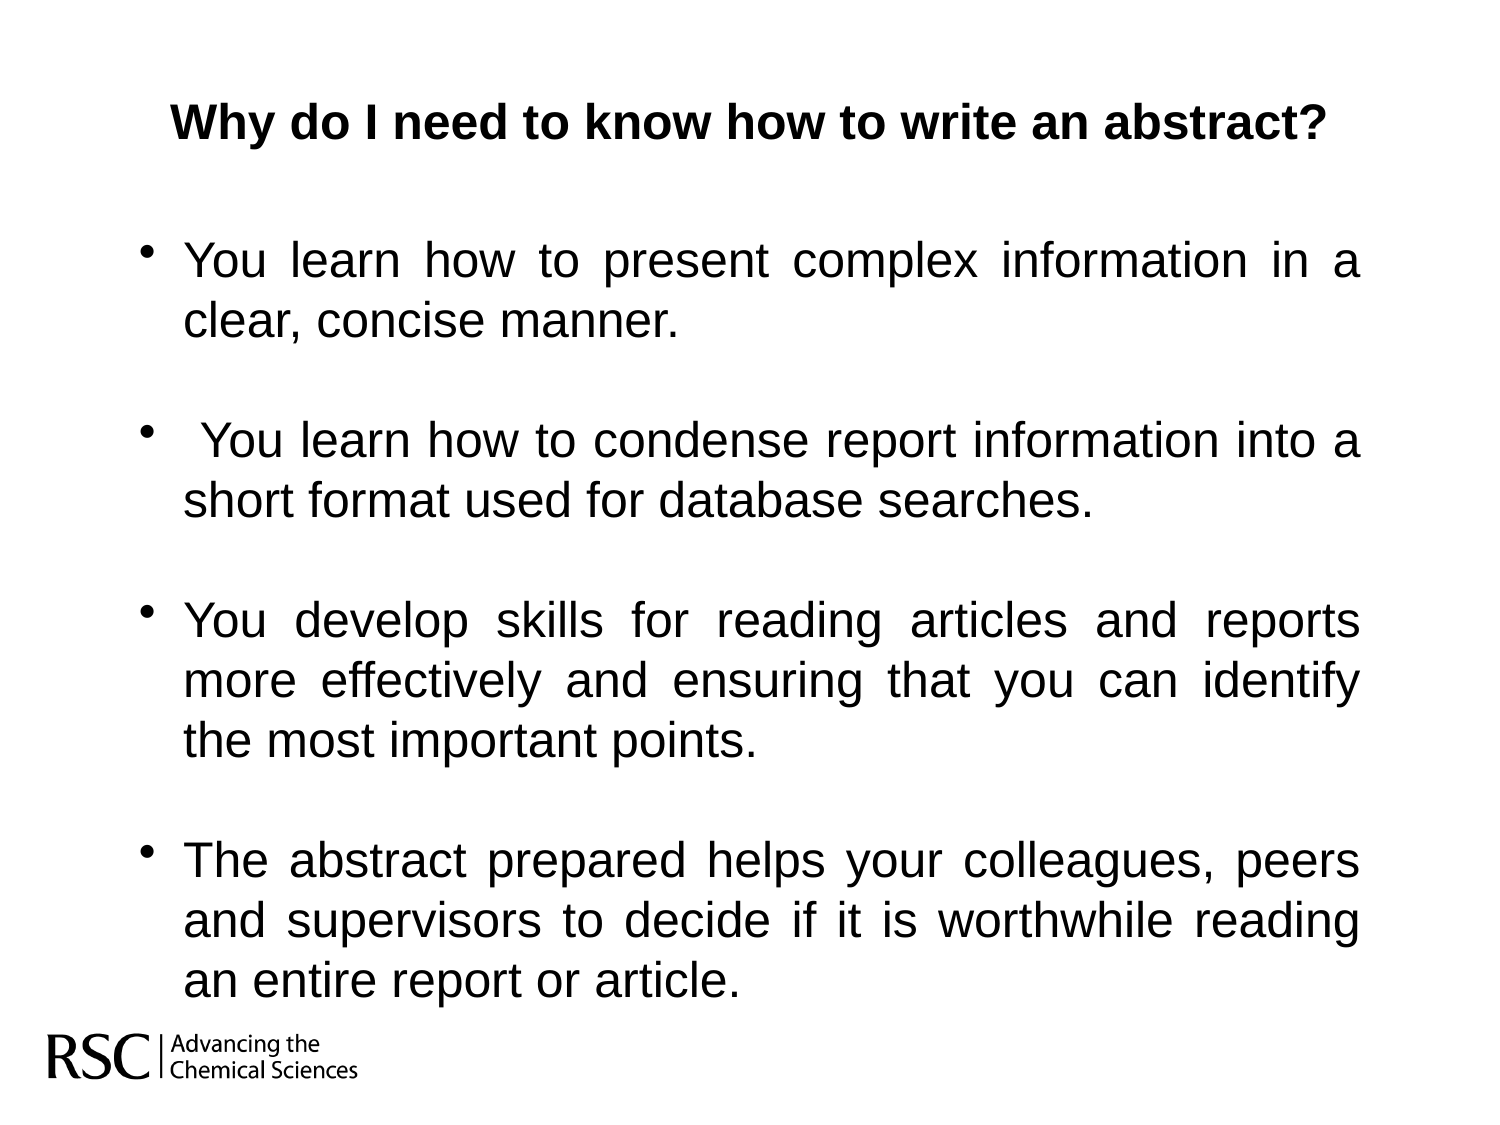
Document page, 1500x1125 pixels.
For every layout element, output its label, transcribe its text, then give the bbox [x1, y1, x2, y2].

text_box Why do I need to know how to write an abstract? [117, 81, 1383, 157]
text_box You learn how to present complex information in a clear, concise manner. You learn how to condense report information into a short format used for database searches. You develop skills for reading articles and reports more effectively and ensuring that you can identify the most important points. The abstract prepared helps your colleagues, peers and supervisors to decide if it is worthwhile reading an entire report or article. [123, 219, 1376, 1075]
